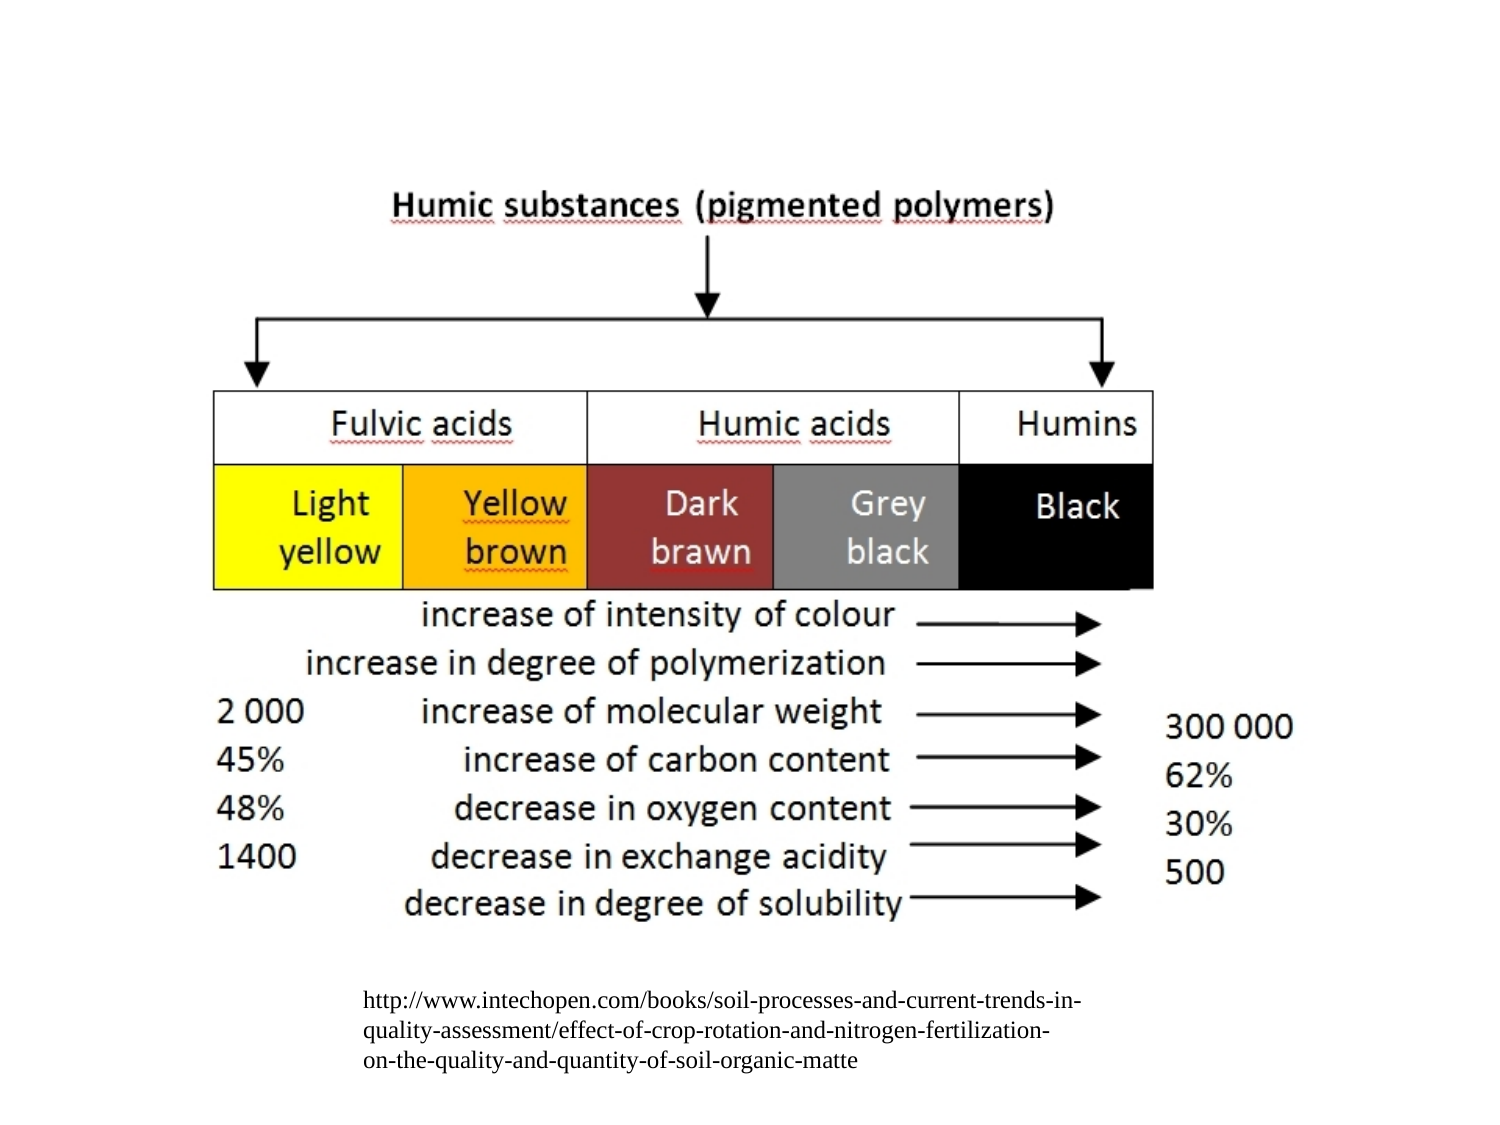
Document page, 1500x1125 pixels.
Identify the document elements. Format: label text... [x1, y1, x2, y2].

text_box http://www.intechopen.com/books/soil-processes-and-current-trends-in-quality-assessment/effect-of-crop-rotation-and-nitrogen-fertilization-on-the-quality-and-quantity-of-soil-organic-matte [348, 975, 1099, 1081]
picture [181, 178, 1318, 947]
